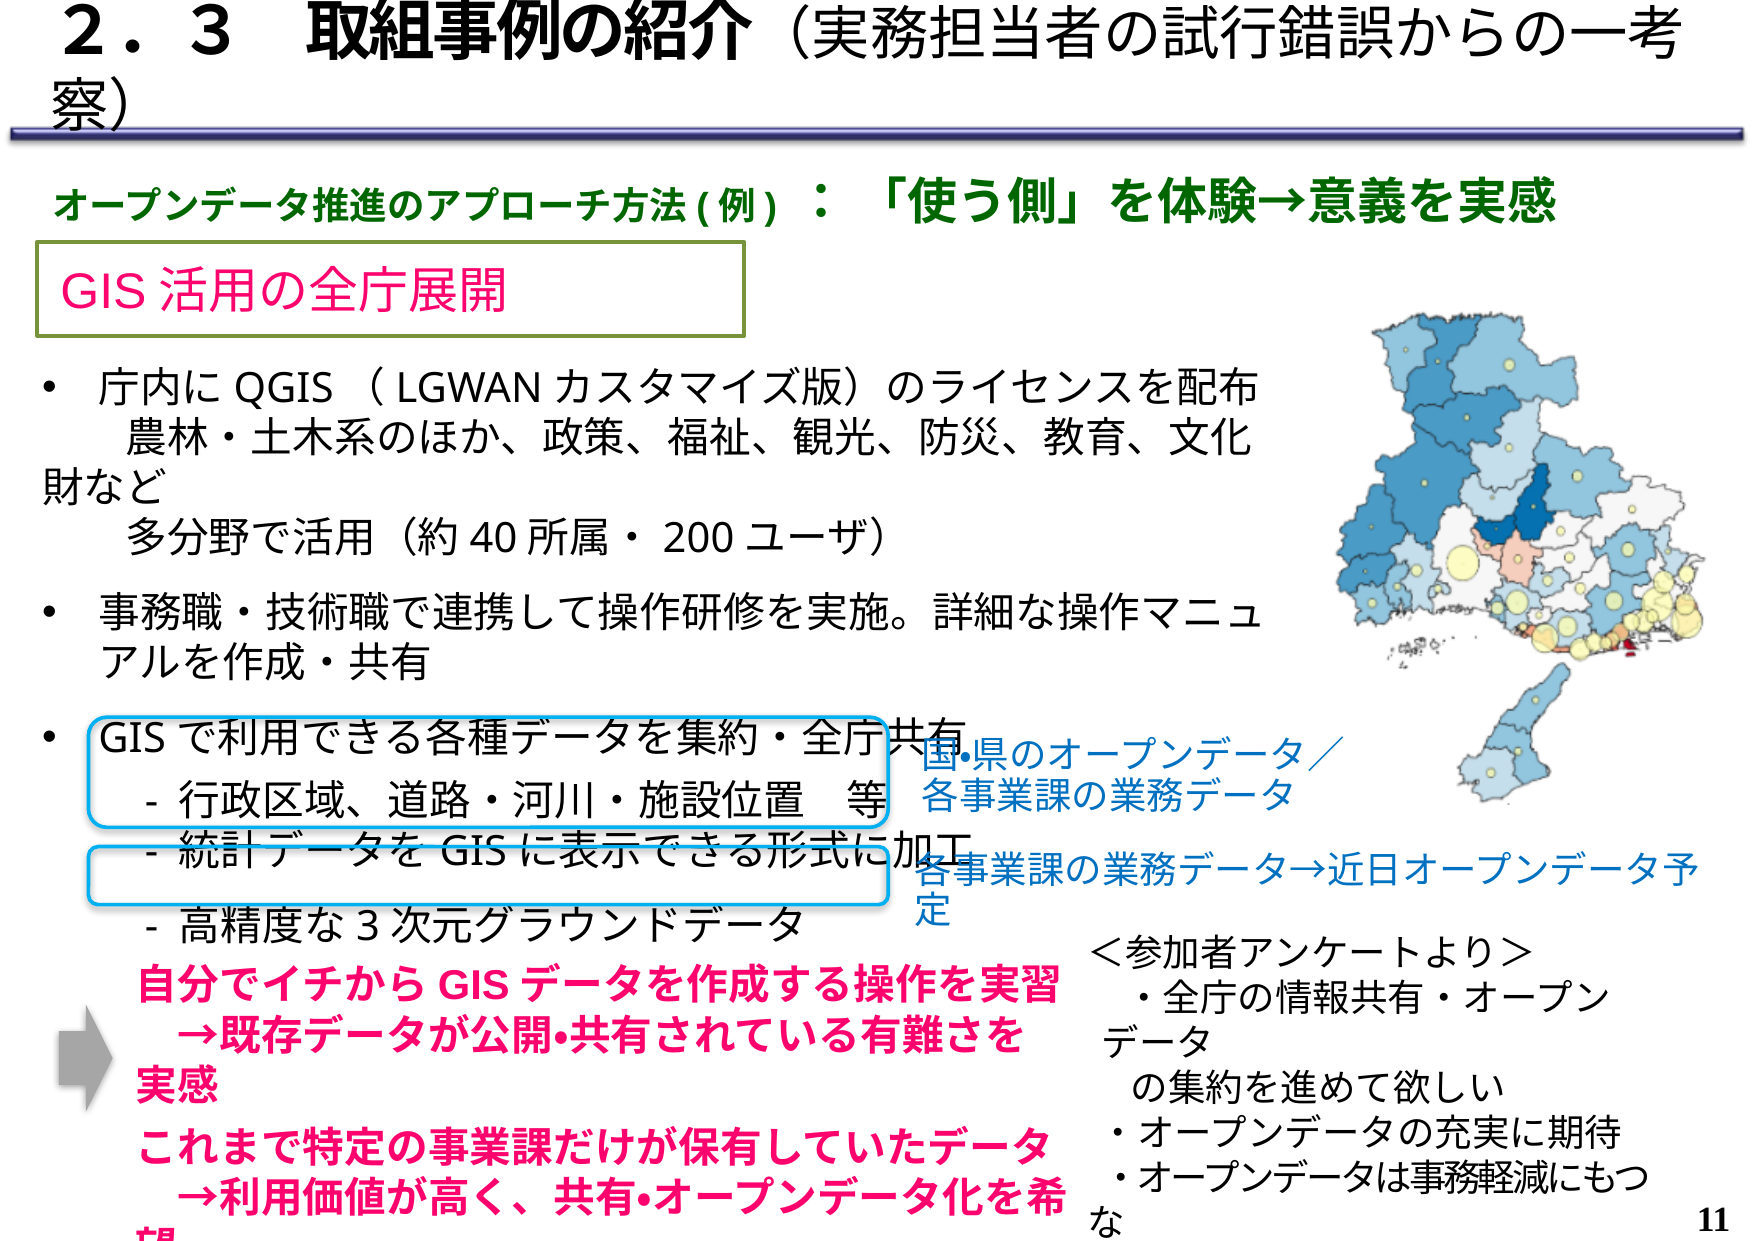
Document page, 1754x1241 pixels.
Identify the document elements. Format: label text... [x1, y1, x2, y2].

text_box 庁内にQGIS（LGWANカスタマイズ版）のライセンスを配布 農林・土木系のほか、政策、福祉、観光、防災、教育、文化財など 多分野で活用（約40所属・200ユーザ） 事務職・技術職で連携して操作研修を実施。詳細な操作マニュアルを作成・共有 GISで利用できる各種データを集約・全庁共有 - 行政区域、道路・河川・施設位置 等 - 統計データをGISに表示できる形式に加工 - 高精度な3次元グラウンドデータ [17, 347, 1297, 1024]
text_box 自分でイチからGISデータを作成する操作を実習 →既存データが公開・共有されている有難さを実感 これまで特定の事業課だけが保有していたデータ →利用価値が高く、共有・オープンデータ化を希望 [111, 945, 1043, 1189]
text_box [88, 717, 881, 828]
text_box ２．３ 取組事例の紹介（実務担当者の試行錯誤からの一考察） [50, 0, 1705, 121]
text_box [58, 1004, 111, 1112]
slide_number 11 [1677, 1196, 1754, 1239]
text_box 国・県のオープンデータ／ 各事業課の業務データ [879, 721, 1706, 846]
text_box GIS活用の全庁展開 [35, 240, 746, 338]
text_box ＜参加者アンケートより＞ ・全庁の情報共有・オープンデータ の集約を進めて欲しい ・オープンデータの充実に期待 ・オープンデータは事務軽減にもつな がると思う [1043, 921, 1677, 1241]
text_box [88, 846, 889, 905]
picture [1302, 310, 1708, 805]
text_box オープンデータ推進のアプローチ方法(例) ： 「使う側」を体験→意義を実感 [37, 166, 1638, 238]
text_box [0, 121, 1754, 155]
text_box 各事業課の業務データ→近日オープンデータ予定 [890, 835, 1737, 961]
